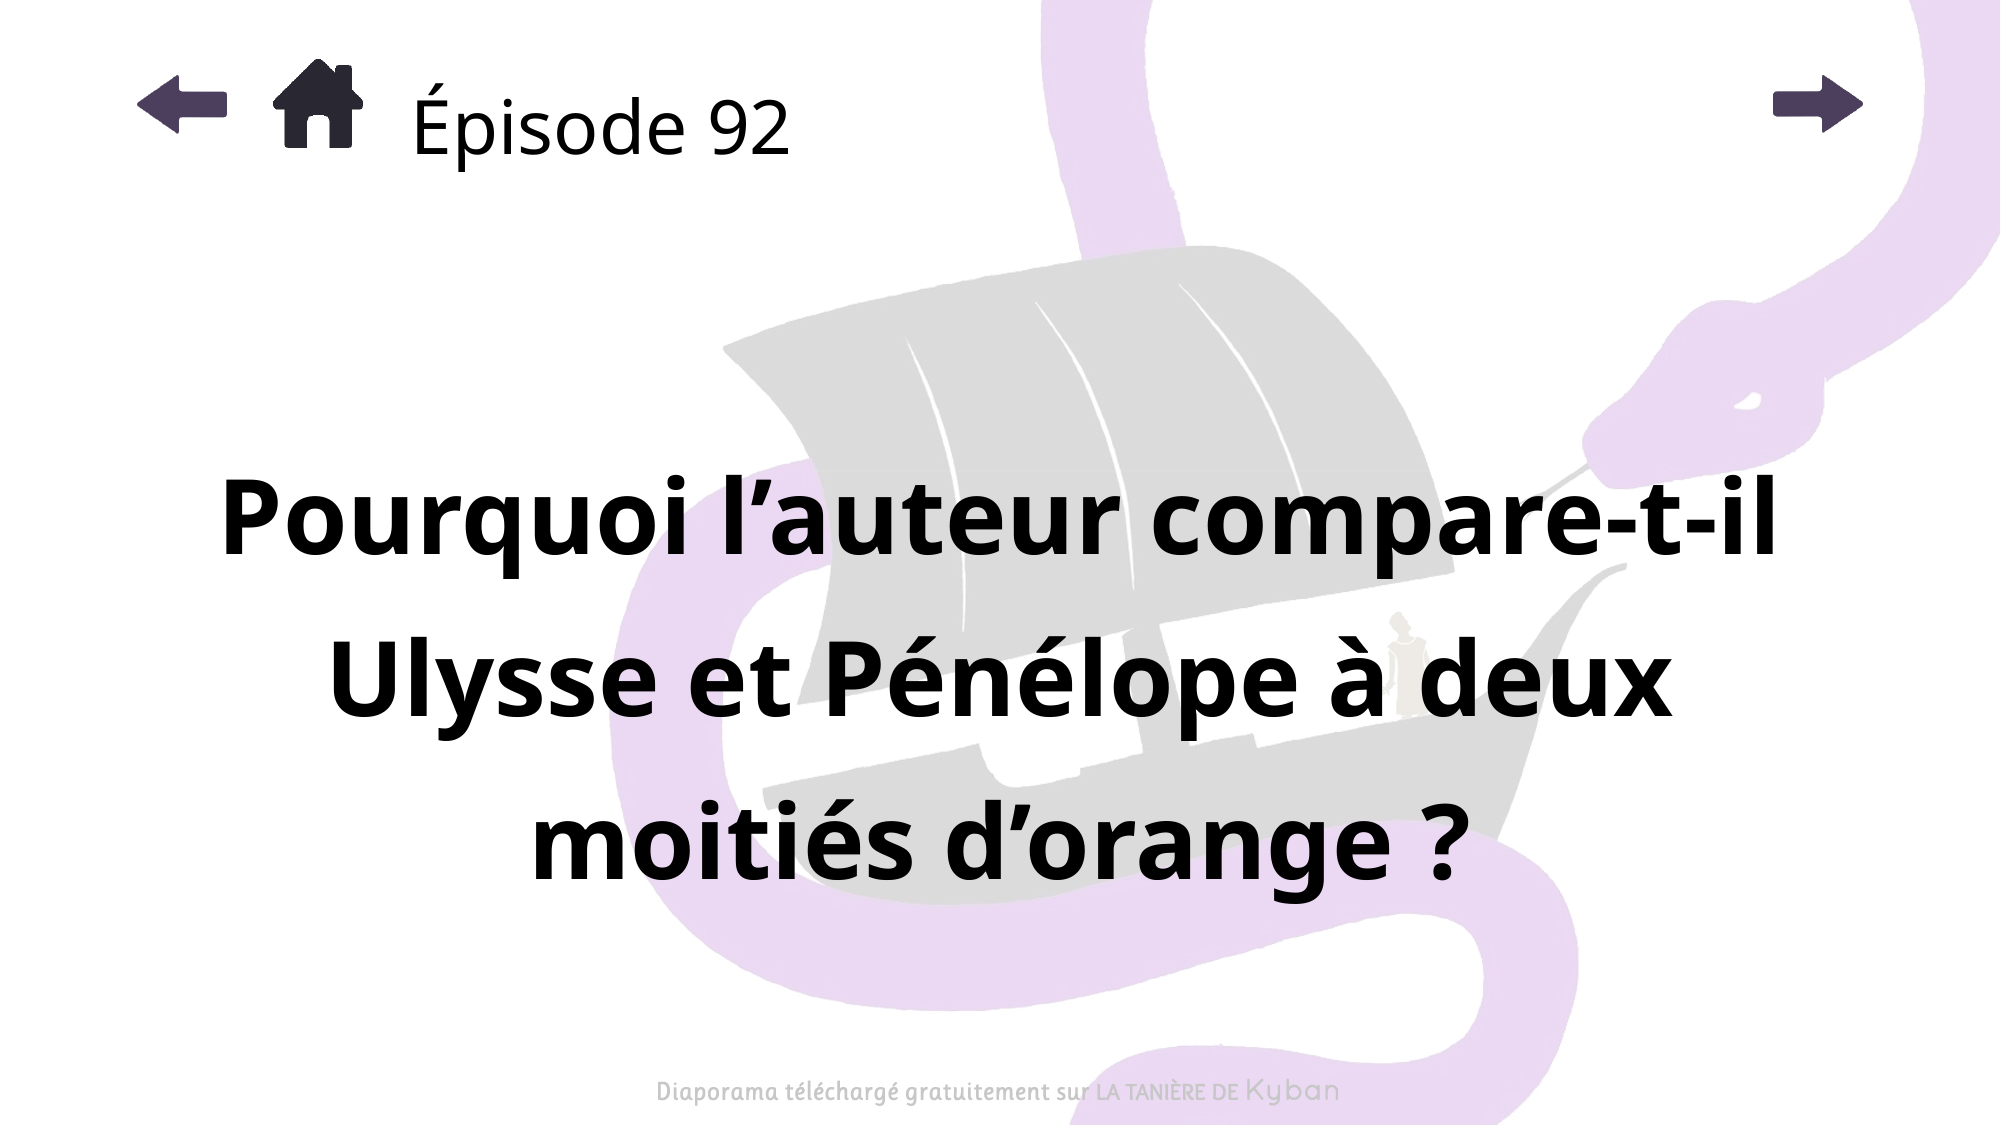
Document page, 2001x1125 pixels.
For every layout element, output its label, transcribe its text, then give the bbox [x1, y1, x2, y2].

title Épisode 92 [395, 59, 1863, 202]
picture [0, 0, 2001, 1125]
list Pourquoi l’auteur compare-t-il Ulysse et Pénélope à deux moitiés d’orange ? [137, 299, 1863, 1014]
